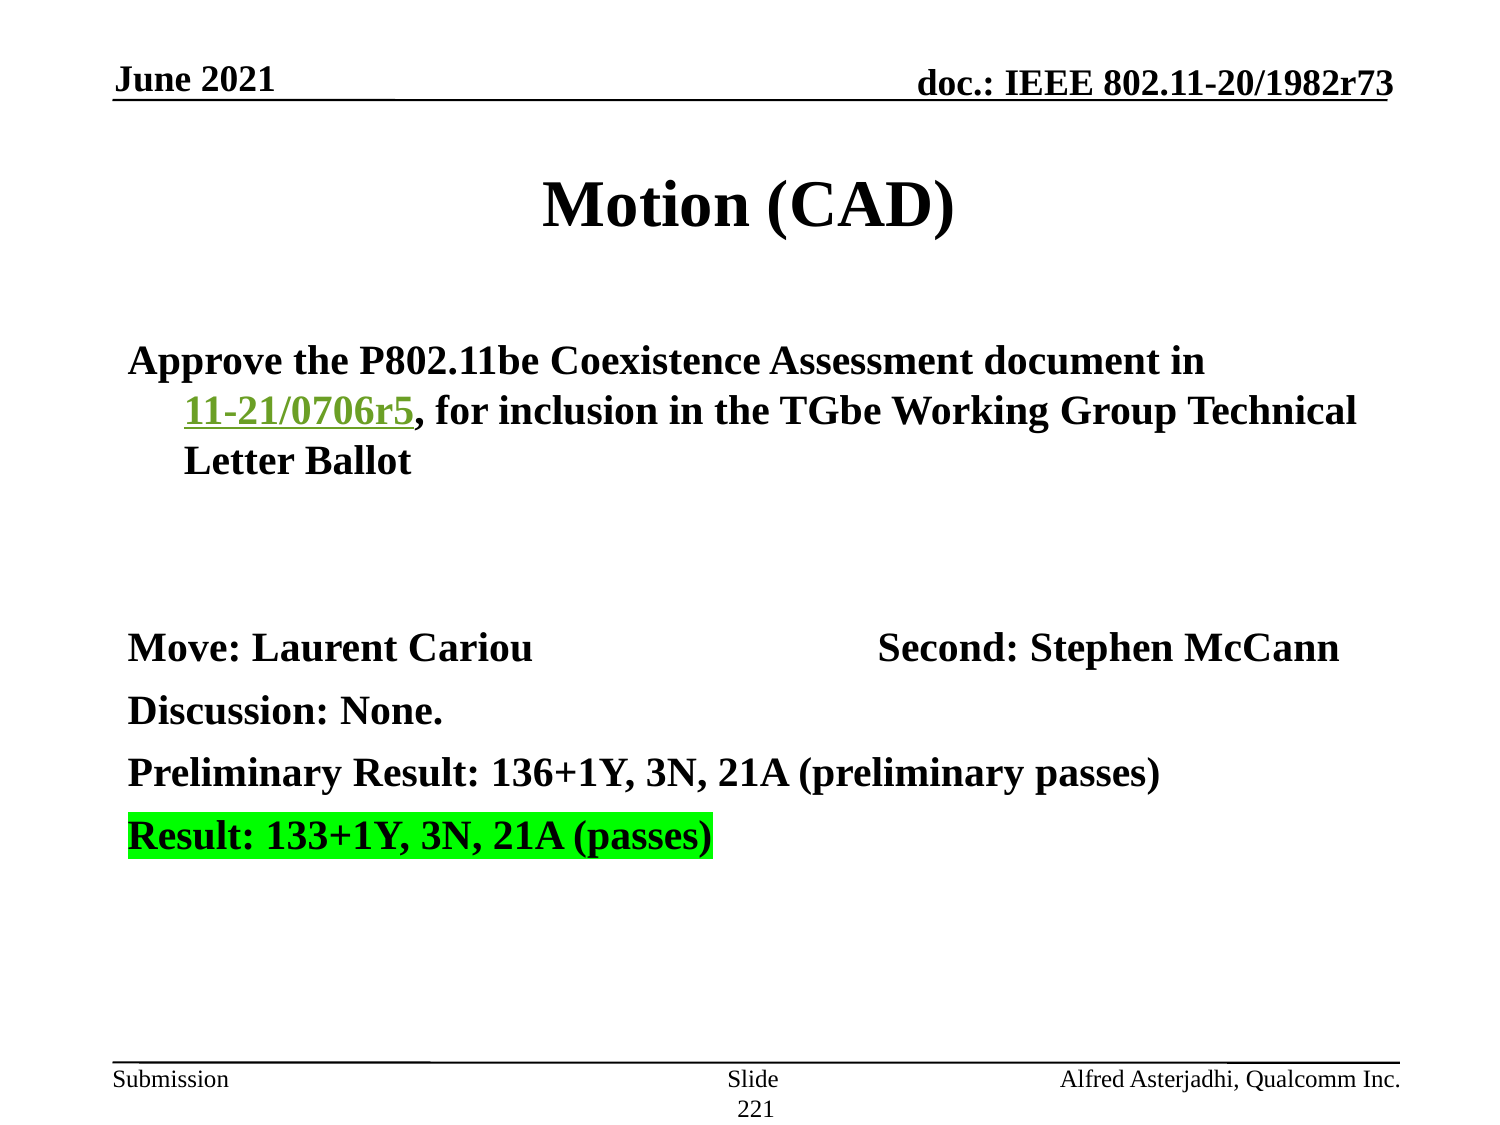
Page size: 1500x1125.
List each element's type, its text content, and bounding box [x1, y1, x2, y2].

list Approve the P802.11be Coexistence Assessment document in 11-21/0706r5, for inclusion in the TGbe Working Group Technical Letter Ballot Move: Laurent Cariou Second: Stephen McCann Discussion: None. Preliminary Result: 136+1Y, 3N, 21A (preliminary passes) Result: 133+1Y, 3N, 21A (passes) [112, 324, 1388, 1000]
slide_number Slide 221 [712, 1061, 800, 1123]
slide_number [114, 54, 423, 100]
title Motion (CAD) [112, 112, 1388, 288]
footer Alfred Asterjadhi, Qualcomm Inc. [878, 1061, 1402, 1093]
